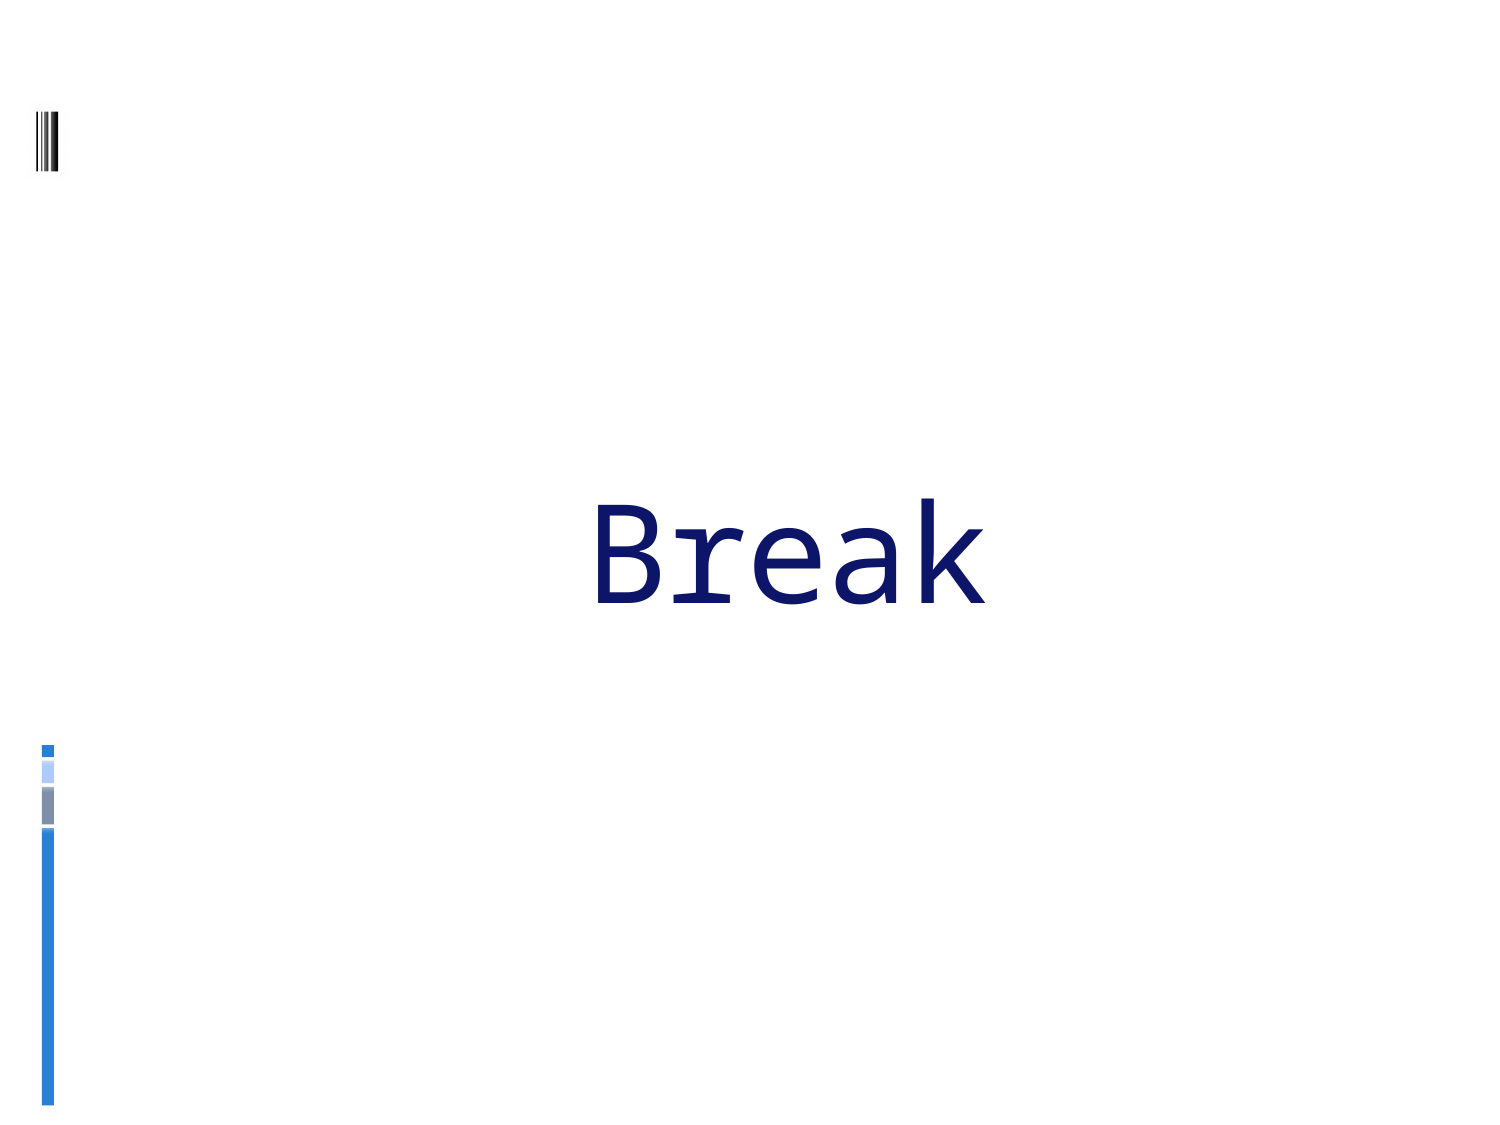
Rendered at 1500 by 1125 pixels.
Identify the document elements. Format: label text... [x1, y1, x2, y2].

title Break [150, 83, 1425, 1013]
